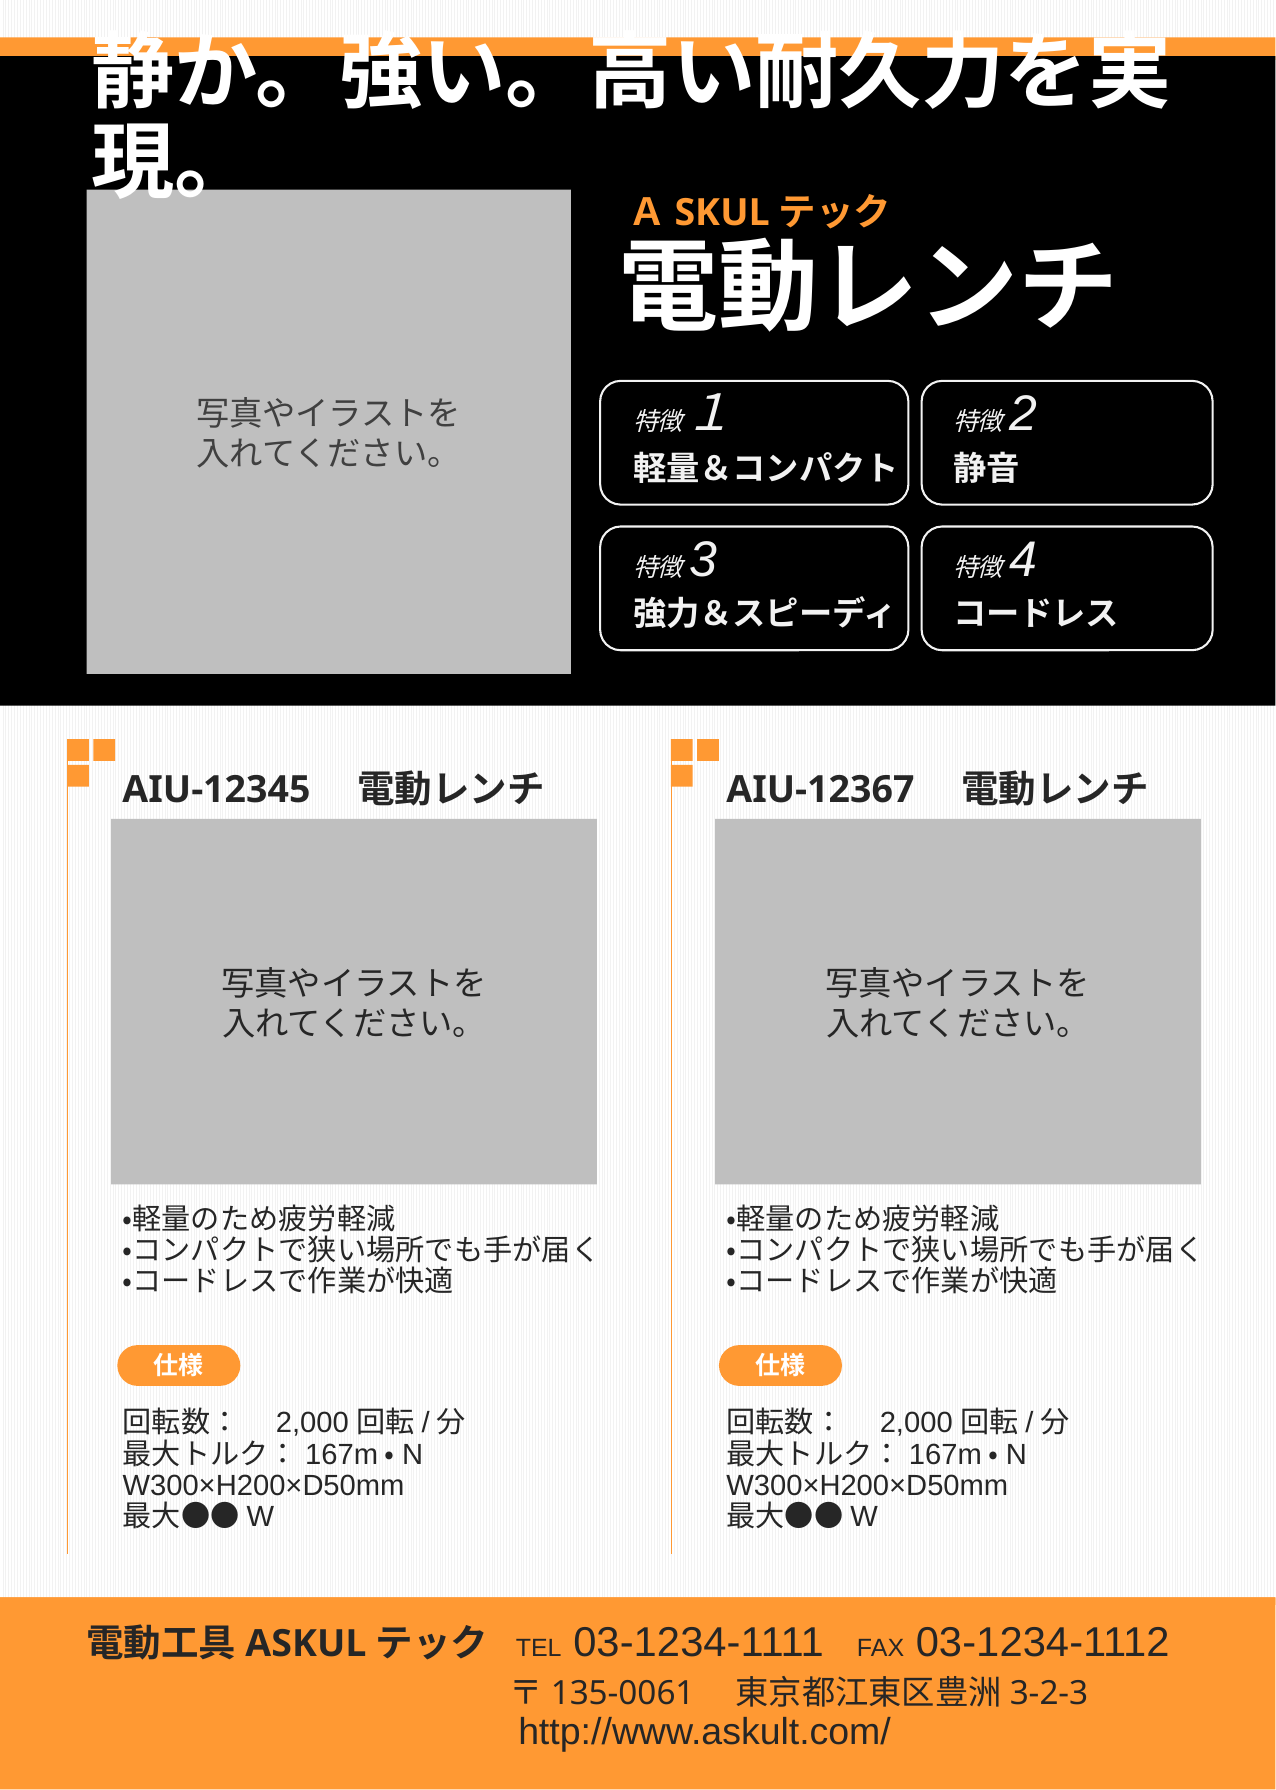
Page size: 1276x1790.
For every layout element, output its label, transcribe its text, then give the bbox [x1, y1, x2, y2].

text_box 電動レンチ [613, 229, 1263, 352]
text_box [921, 526, 1213, 651]
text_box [921, 380, 1213, 505]
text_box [670, 739, 719, 1555]
text_box 写真やイラストを 入れてください。 [86, 189, 572, 675]
text_box TEL 03-1234-1111 [501, 1606, 842, 1655]
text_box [600, 526, 909, 651]
text_box 電動工具ASKULテック [71, 1611, 555, 1672]
text_box 静か。強い。高い耐久力を実現。 [85, 71, 1243, 169]
text_box [0, 1596, 1276, 1606]
text_box ＡSKULテック [613, 180, 1097, 241]
text_box 〒135-0061 東京都江東区豊洲3-2-3 [494, 1663, 1203, 1725]
text_box FAX 03-1234-1112 [842, 1606, 1185, 1655]
text_box [618, 590, 1065, 657]
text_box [67, 739, 116, 1555]
text_box 写真やイラストを 入れてください。 [719, 818, 1202, 1186]
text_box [600, 380, 909, 505]
text_box 回転数： 2,000回転/分 最大トルク：167m・N W300×H200×D50mm 最大●●W [117, 1404, 587, 1588]
text_box http://www.askult.com/ [503, 1725, 917, 1760]
text_box ・軽量のため疲労軽減 ・コンパクトで狭い場所でも手が届く ・コードレスで作業が快適 [117, 1201, 670, 1337]
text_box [718, 1345, 842, 1391]
text_box [0, 1606, 1276, 1790]
text_box AIU-12345 電動レンチ [117, 749, 670, 831]
text_box ・軽量のため疲労軽減 ・コンパクトで狭い場所でも手が届く ・コードレスで作業が快適 [721, 1201, 1276, 1337]
text_box 写真やイラストを 入れてください。 [116, 818, 598, 1186]
text_box 回転数： 2,000回転/分 最大トルク：167m・N W300×H200×D50mm 最大●●W [721, 1404, 1190, 1588]
text_box [0, 36, 1276, 55]
text_box AIU-12367 電動レンチ [721, 749, 1276, 831]
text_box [117, 1345, 241, 1391]
text_box [0, 55, 1276, 707]
